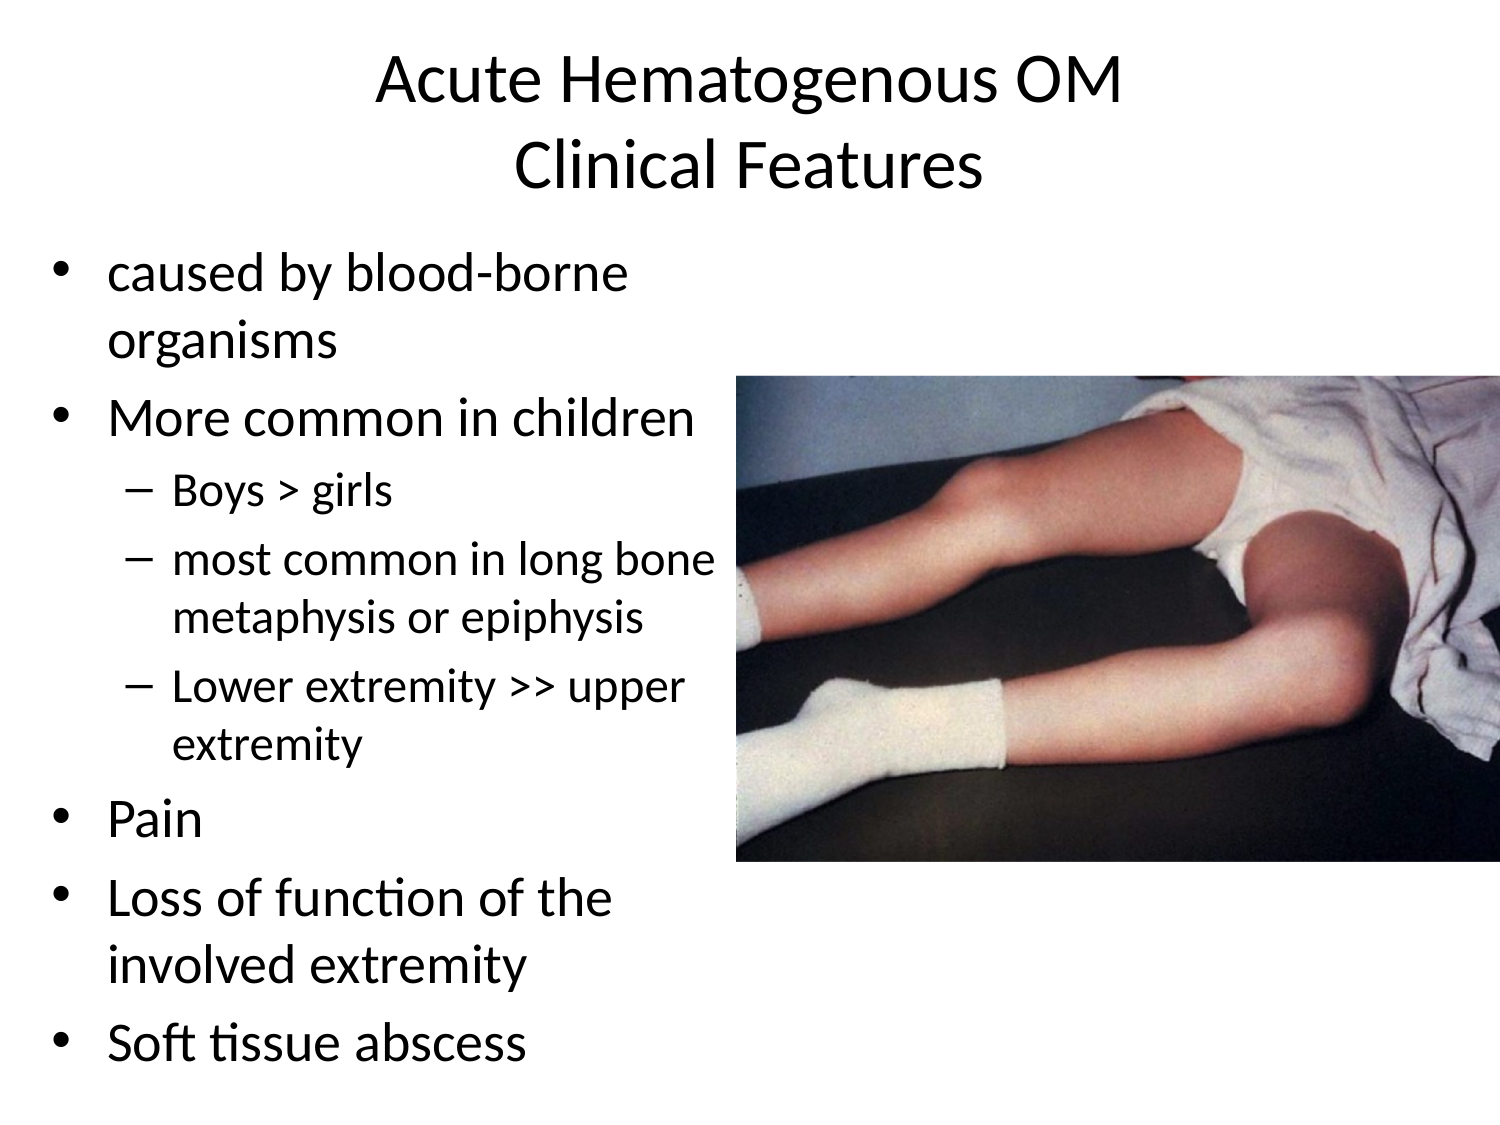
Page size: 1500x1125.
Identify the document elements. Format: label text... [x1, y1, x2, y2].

title Acute Hematogenous OM Clinical Features [75, 23, 1425, 211]
list caused by blood-borne organisms More common in children Boys > girls most common in long bone metaphysis or epiphysis Lower extremity >> upper extremity Pain Loss of function of the involved extremity Soft tissue abscess [36, 227, 736, 1106]
picture [737, 236, 1500, 1002]
